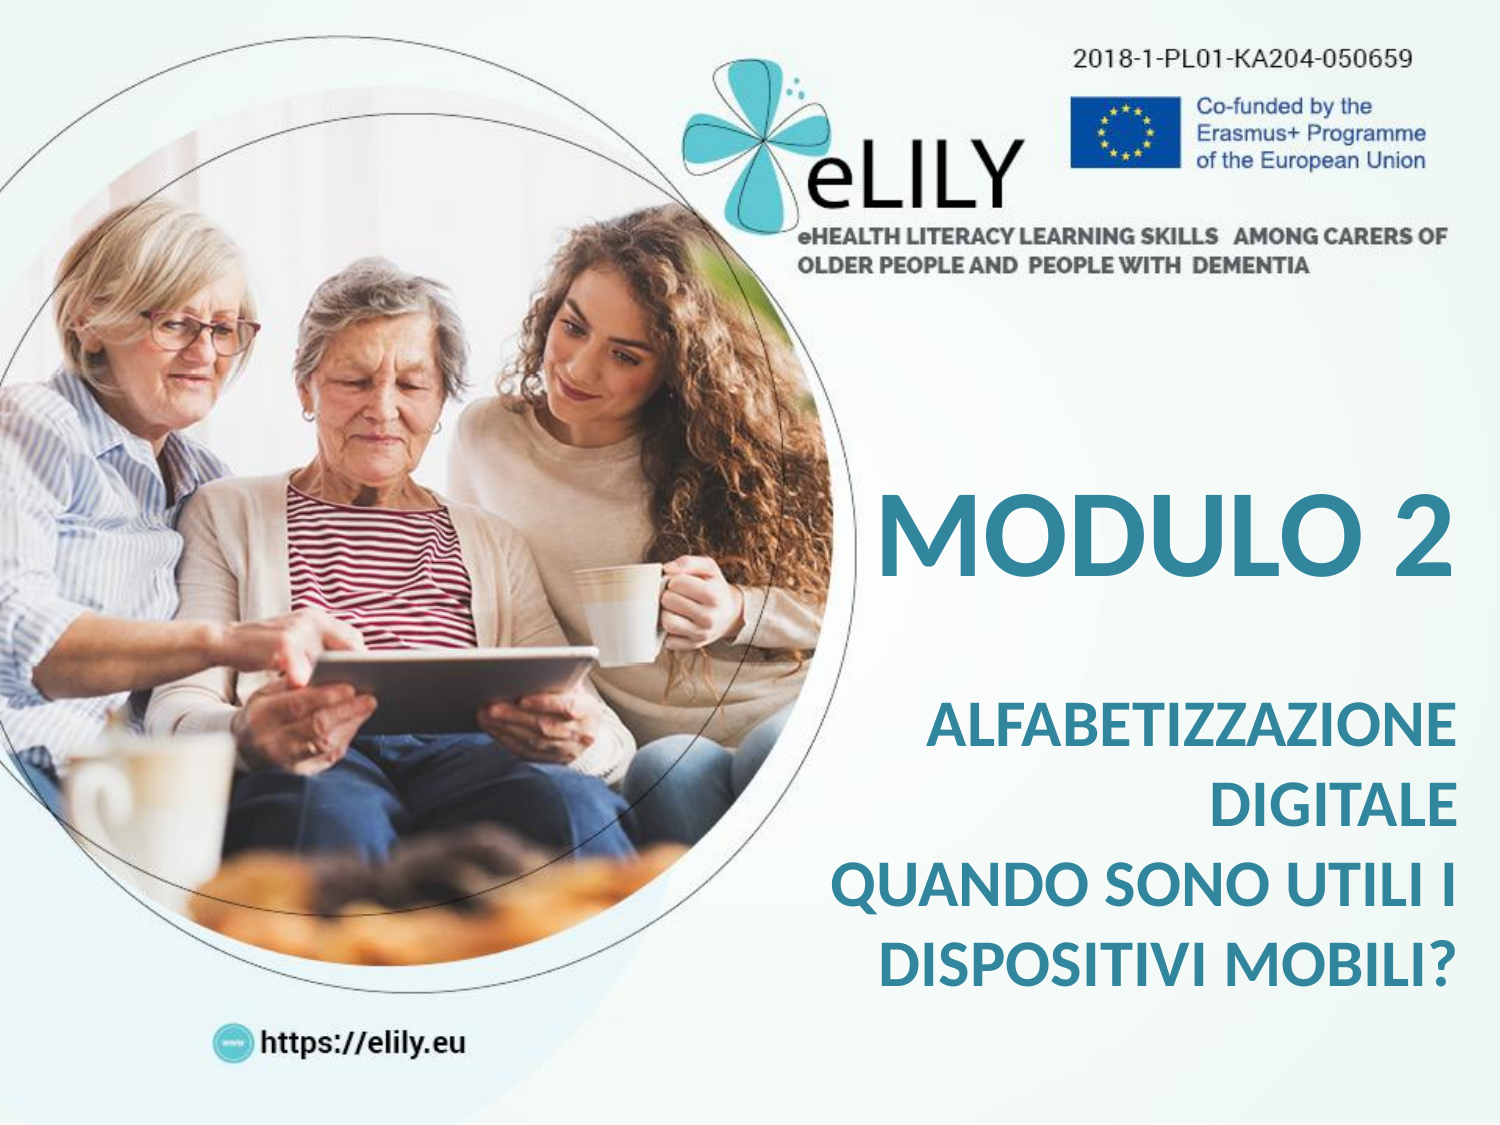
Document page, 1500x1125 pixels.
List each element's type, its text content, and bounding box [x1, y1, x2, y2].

picture [0, 0, 1500, 1125]
text_box MODULO 2 [859, 444, 1471, 592]
text_box ALFABETIZZAZIONE DIGITALE Quando sono utili i dispositivi mobili? [723, 592, 1474, 1007]
